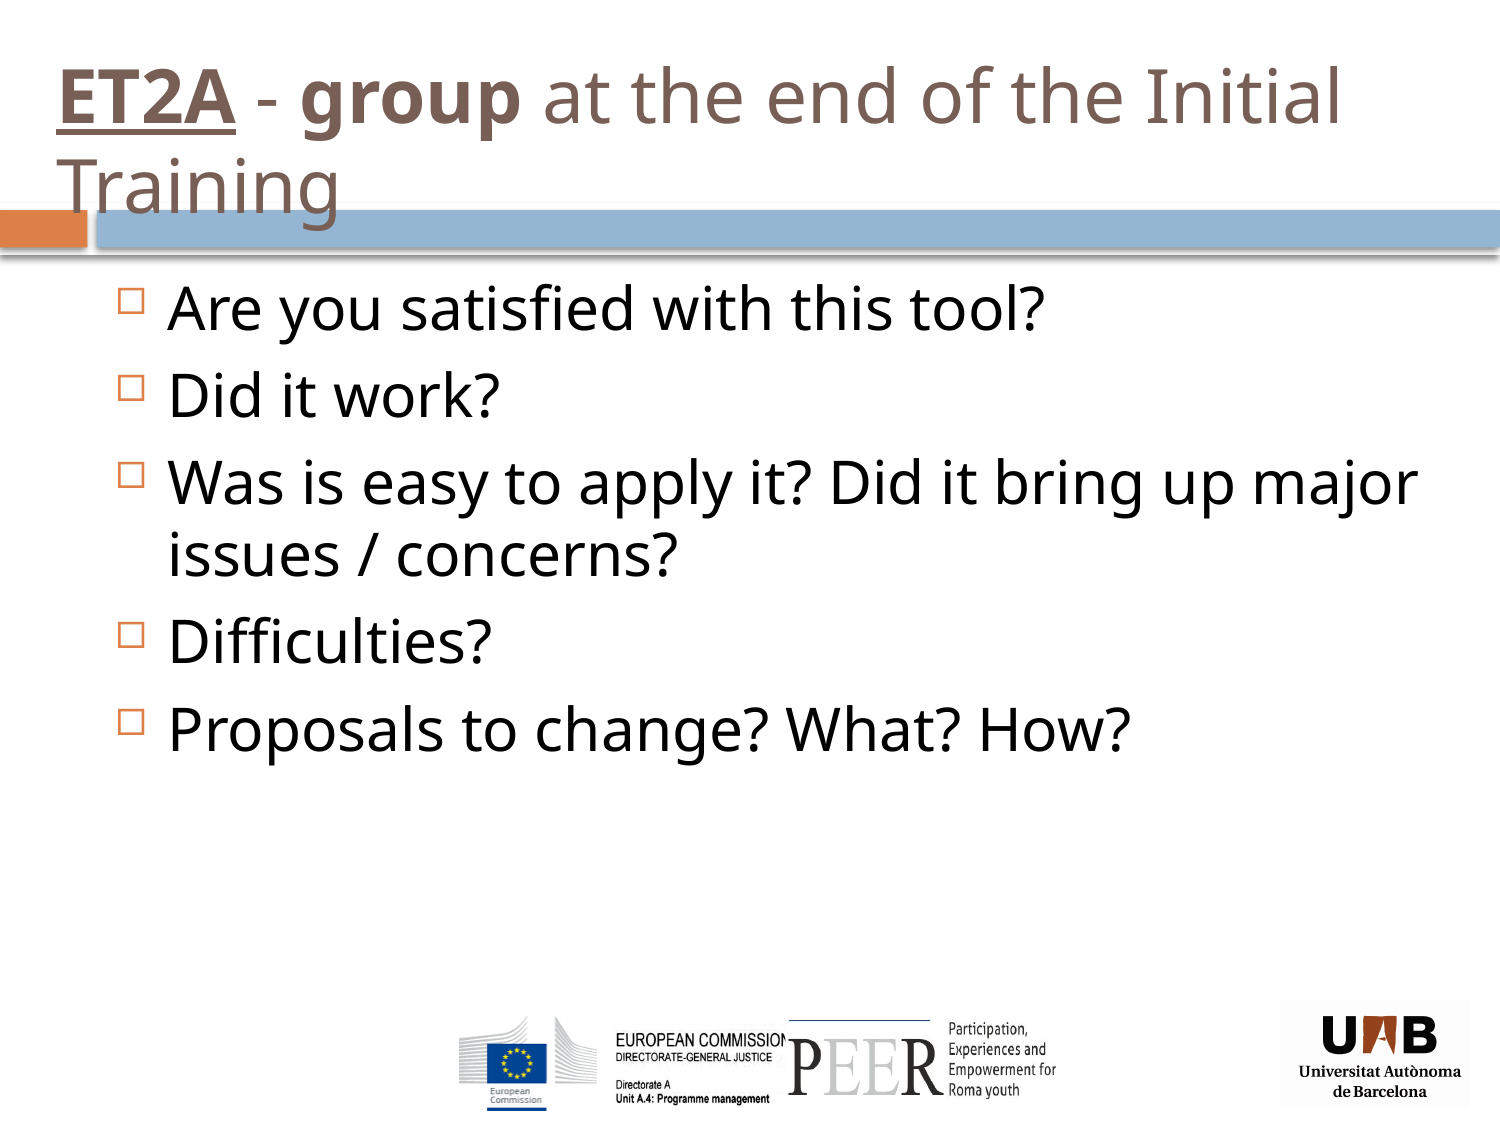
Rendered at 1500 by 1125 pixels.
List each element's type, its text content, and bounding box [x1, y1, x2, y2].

picture [1279, 999, 1471, 1109]
picture [785, 1020, 1057, 1099]
title ET2A - group at the end of the Initial Training [41, 45, 1447, 233]
picture [459, 1016, 597, 1111]
list Are you satisfied with this tool? Did it work? Was is easy to apply it? Did it bring up major issues / concerns? Difficulties? Proposals to change? What? How? [100, 262, 1438, 1000]
